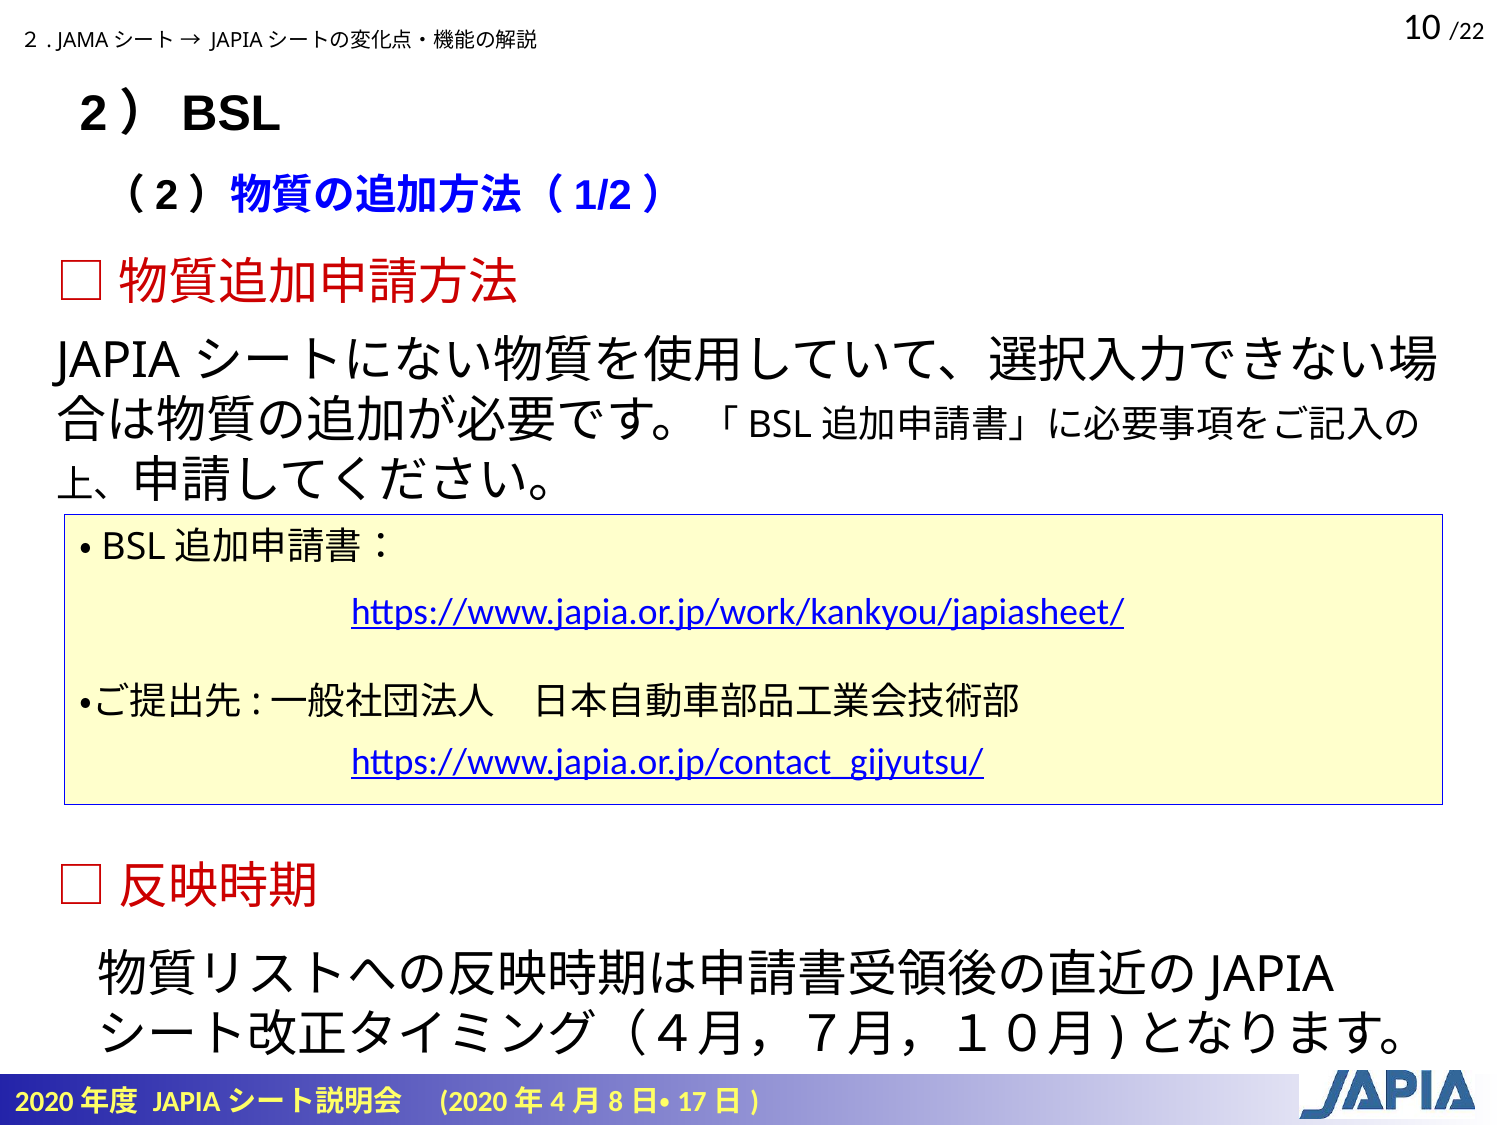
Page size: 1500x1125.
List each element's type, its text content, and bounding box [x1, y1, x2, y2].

text_box JAPIAシートにない物質を使用していて、選択入力できない場合は物質の追加が必要です。「BSL追加申請書」に必要事項をご記入の上、申請してください。 [41, 320, 1460, 516]
picture [1299, 1070, 1475, 1119]
text_box 2）BSL [64, 73, 1341, 148]
text_box （2）物質の追加方法（1/2） [86, 159, 870, 246]
text_box □物質追加申請方法 [41, 242, 600, 318]
text_box 物質リストへの反映時期は申請書受領後の直近のJAPIAシート改正タイミング（４月，７月，１０月)となります。 [82, 934, 1460, 1070]
text_box ２. JAMAシート → JAPIAシートの変化点・機能の解説 [5, 7, 857, 60]
text_box □反映時期 [41, 845, 600, 921]
text_box ・BSL追加申請書： https://www.japia.or.jp/work/kankyou/japiasheet/ ・ご提出先:一般社団法人 日本自動車部品工業会技術部 https://www.japia.or.jp/contact_gijyutsu/ [64, 514, 1443, 805]
